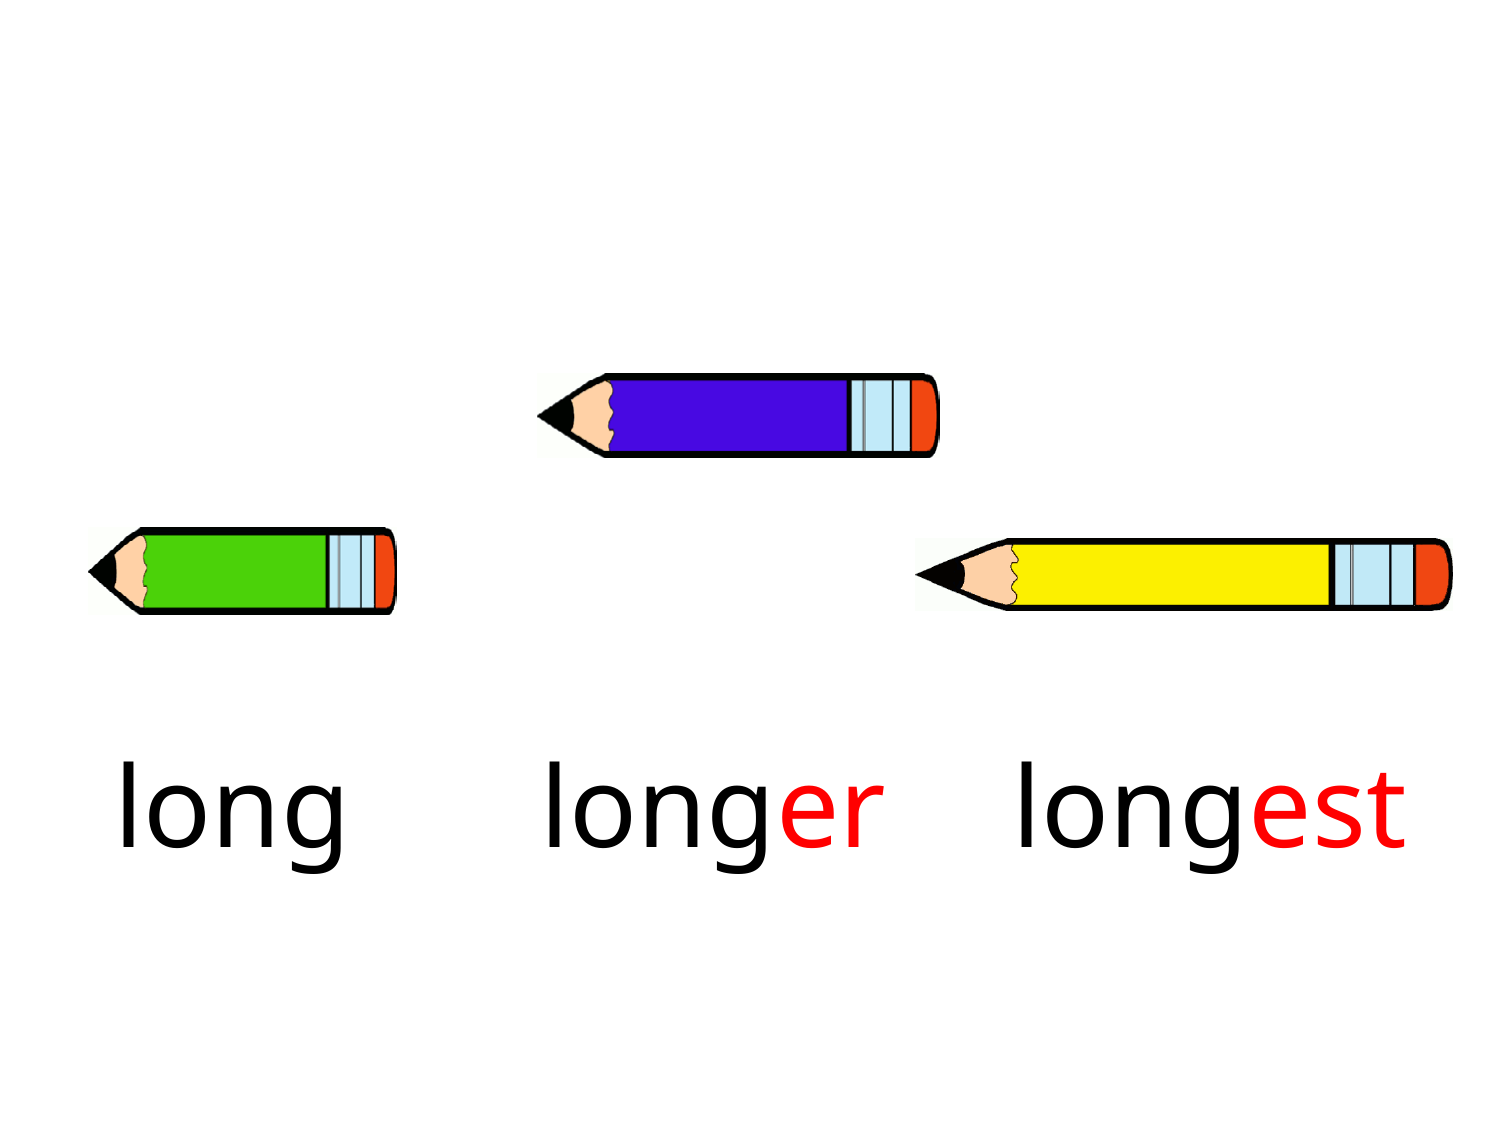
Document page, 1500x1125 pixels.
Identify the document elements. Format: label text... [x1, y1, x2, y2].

text_box long [100, 727, 443, 878]
picture [537, 373, 940, 459]
text_box longer [525, 727, 927, 878]
picture [88, 526, 397, 615]
text_box longest [998, 727, 1459, 878]
picture [915, 538, 1454, 611]
